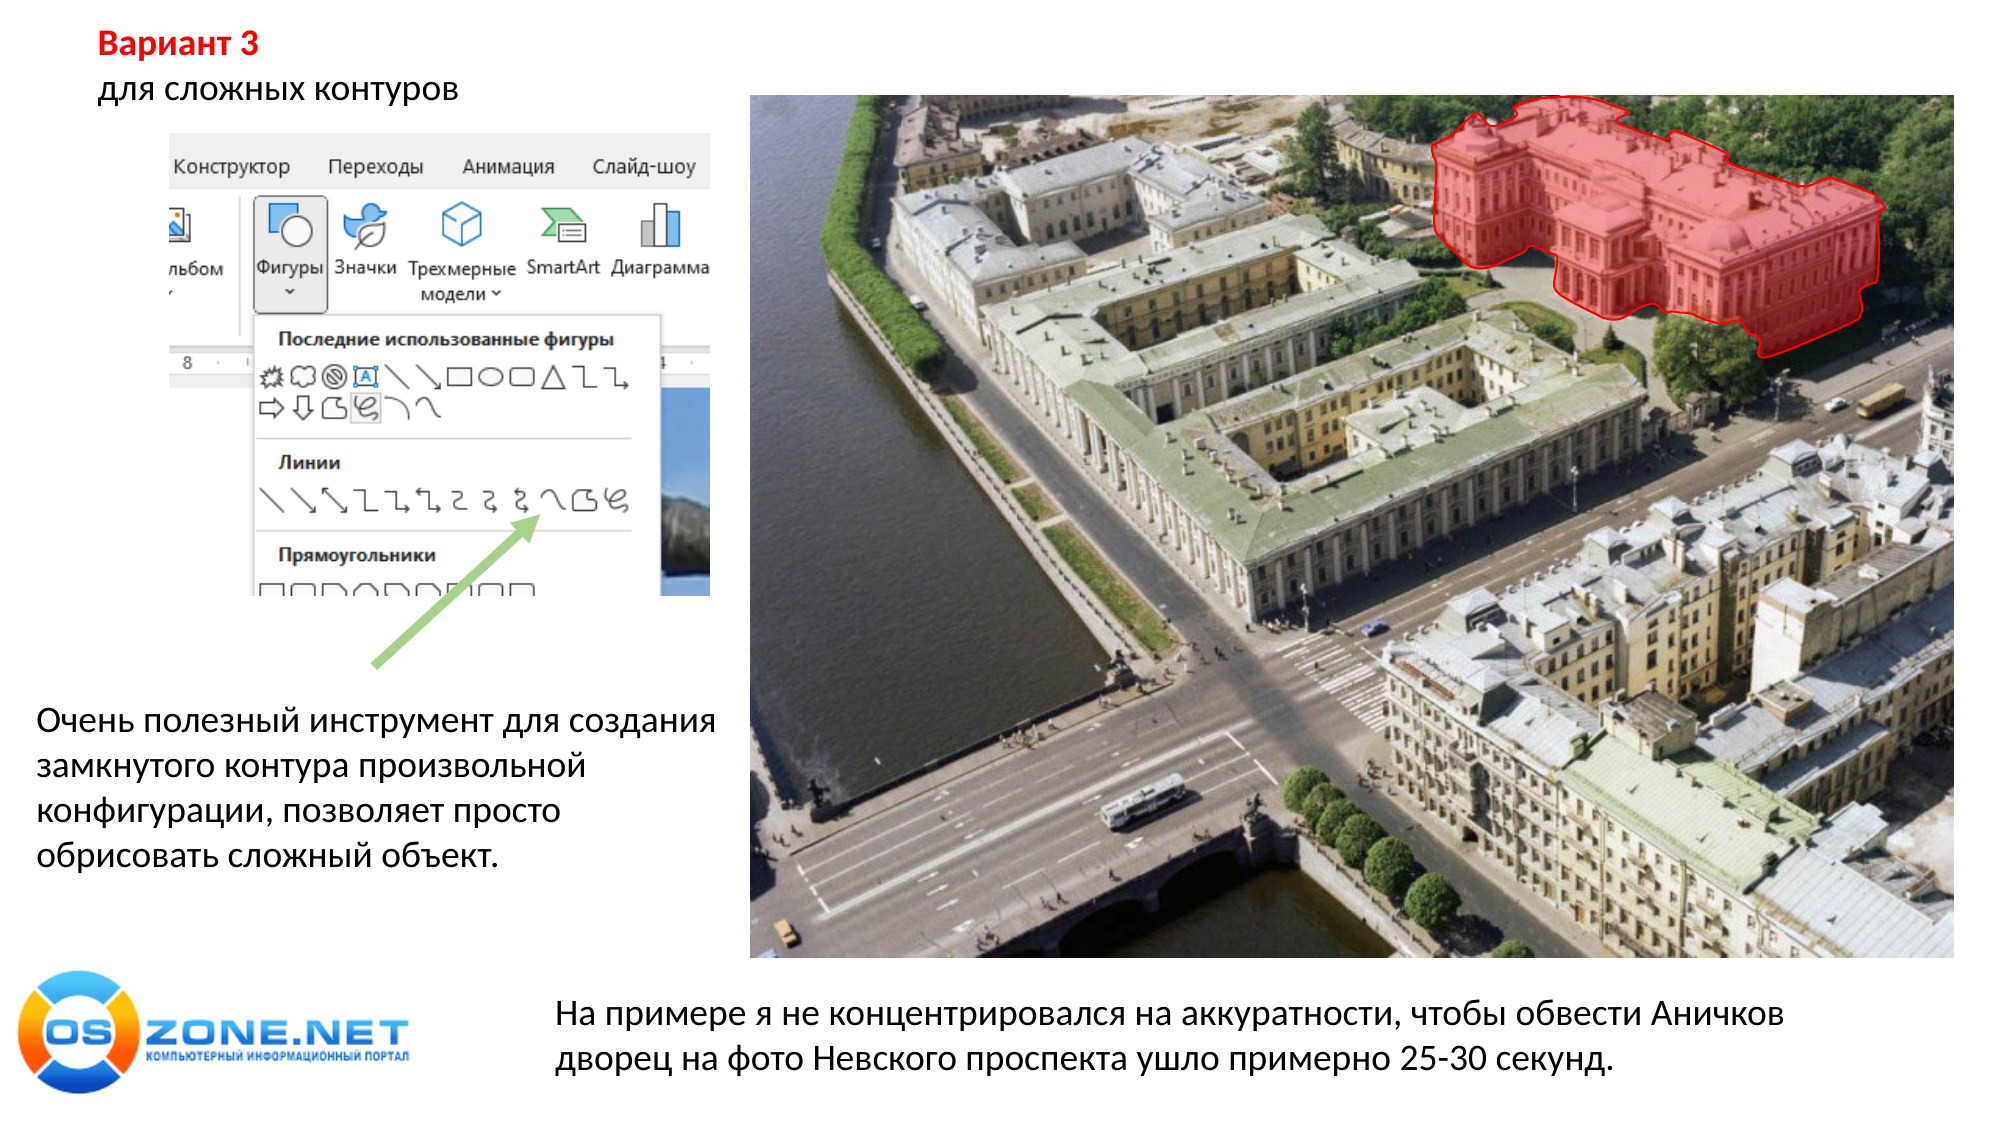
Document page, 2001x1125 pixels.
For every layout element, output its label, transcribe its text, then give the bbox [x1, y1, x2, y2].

picture [0, 954, 444, 1125]
text_box Очень полезный инструмент для создания замкнутого контура произвольной конфигурации, позволяет просто обрисовать сложный объект. [21, 687, 749, 883]
text_box На примере я не концентрировался на аккуратности, чтобы обвести Аничков дворец на фото Невского проспекта ушло примерно 25-30 секунд. [540, 981, 1915, 1086]
picture [749, 95, 1954, 958]
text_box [373, 514, 541, 667]
picture [169, 133, 710, 596]
text_box Вариант 3 для сложных контуров [83, 10, 755, 116]
